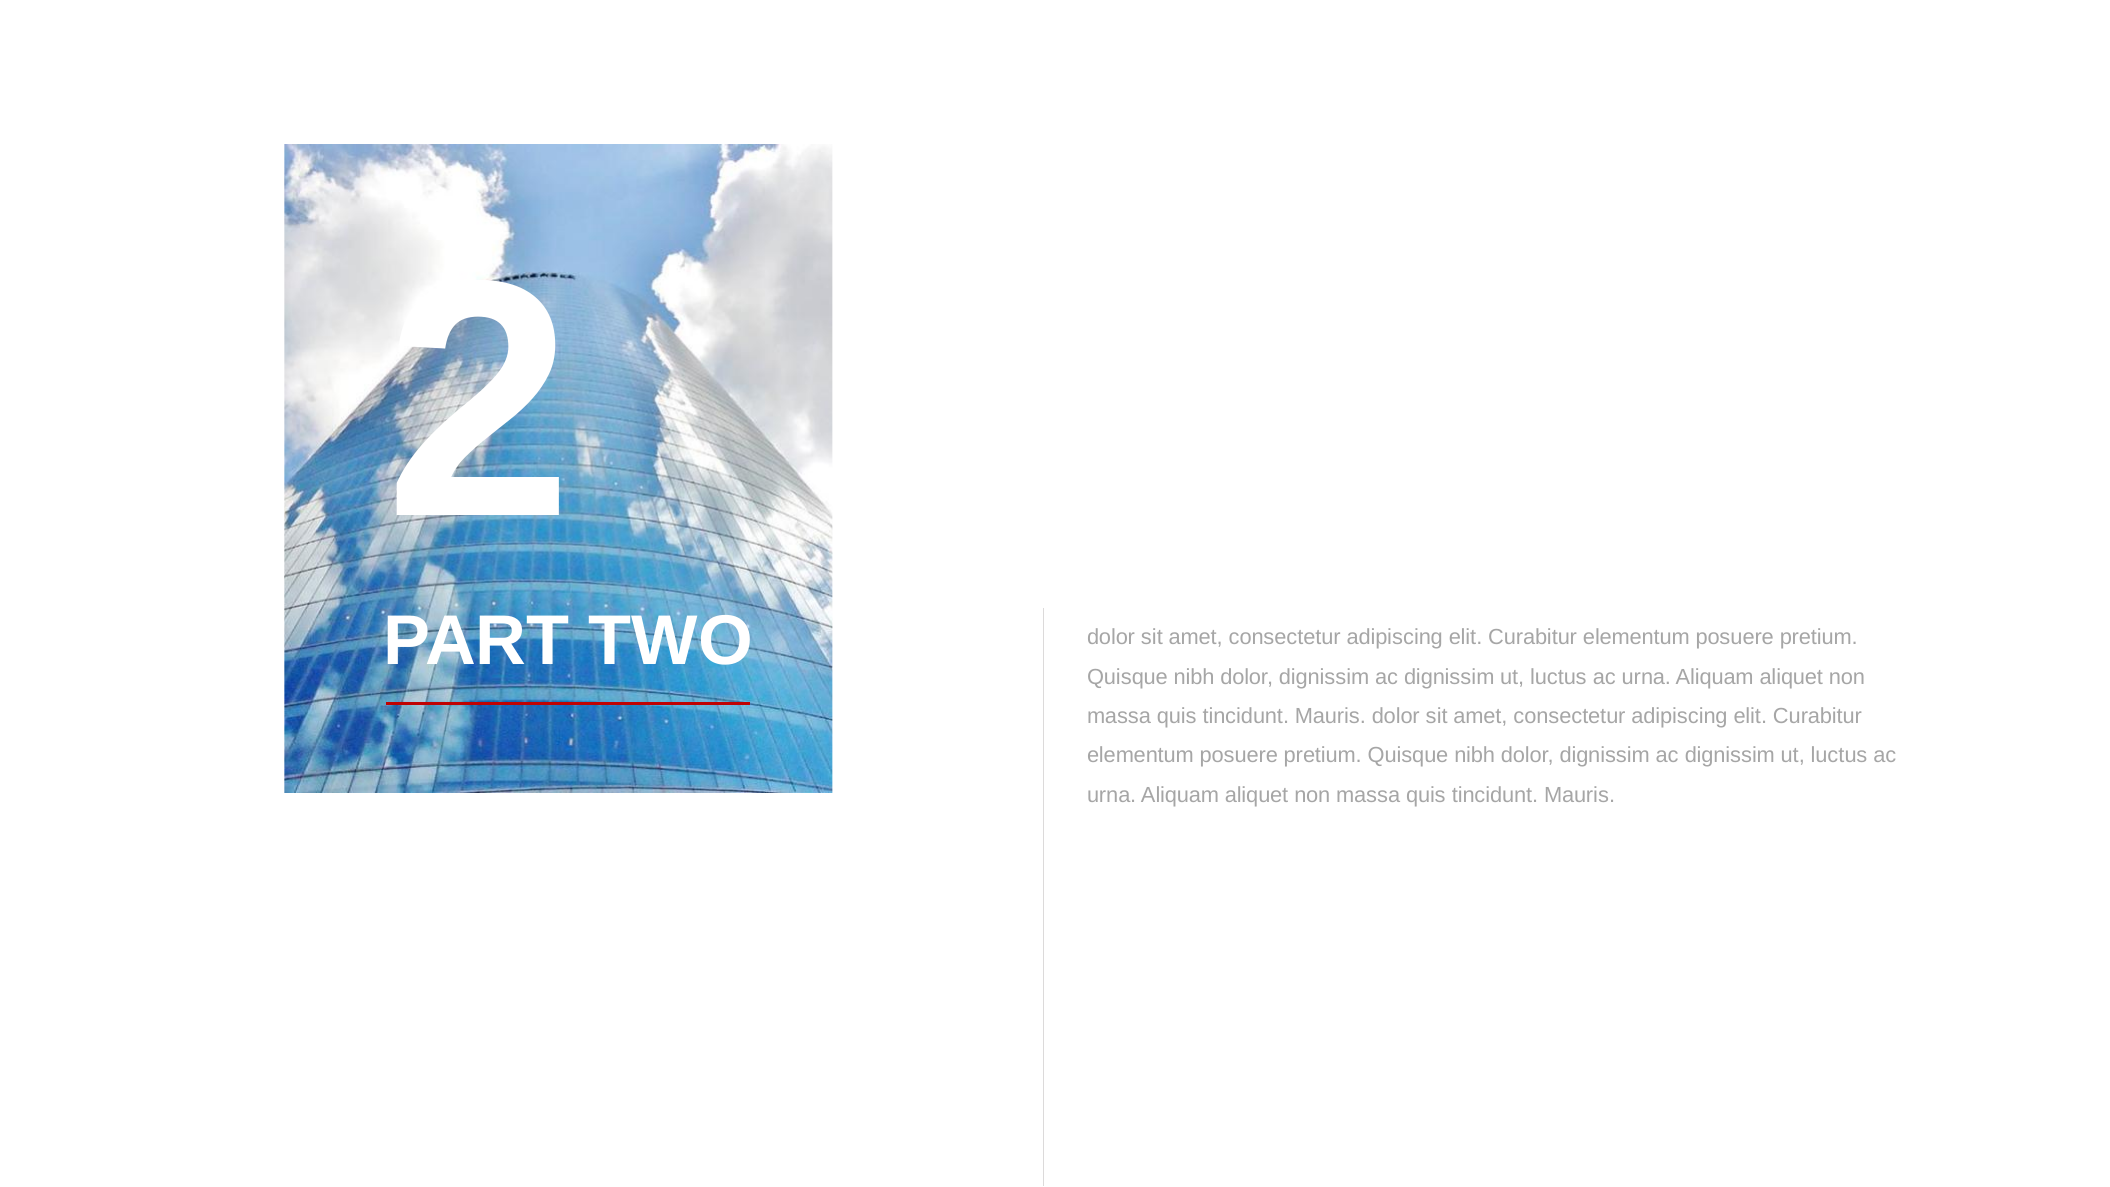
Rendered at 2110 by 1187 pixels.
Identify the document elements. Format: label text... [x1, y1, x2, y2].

text_box dolor sit amet, consectetur adipiscing elit. Curabitur elementum posuere pretium. Quisque nibh dolor, dignissim ac dignissim ut, luctus ac urna. Aliquam aliquet non massa quis tincidunt. Mauris. dolor sit amet, consectetur adipiscing elit. Curabitur elementum posuere pretium. Quisque nibh dolor, dignissim ac dignissim ut, luctus ac urna. Aliquam aliquet non massa quis tincidunt. Mauris. [1071, 602, 1941, 818]
text_box 2 [370, 171, 588, 574]
text_box PART TWO [314, 574, 823, 699]
text_box [283, 144, 834, 793]
